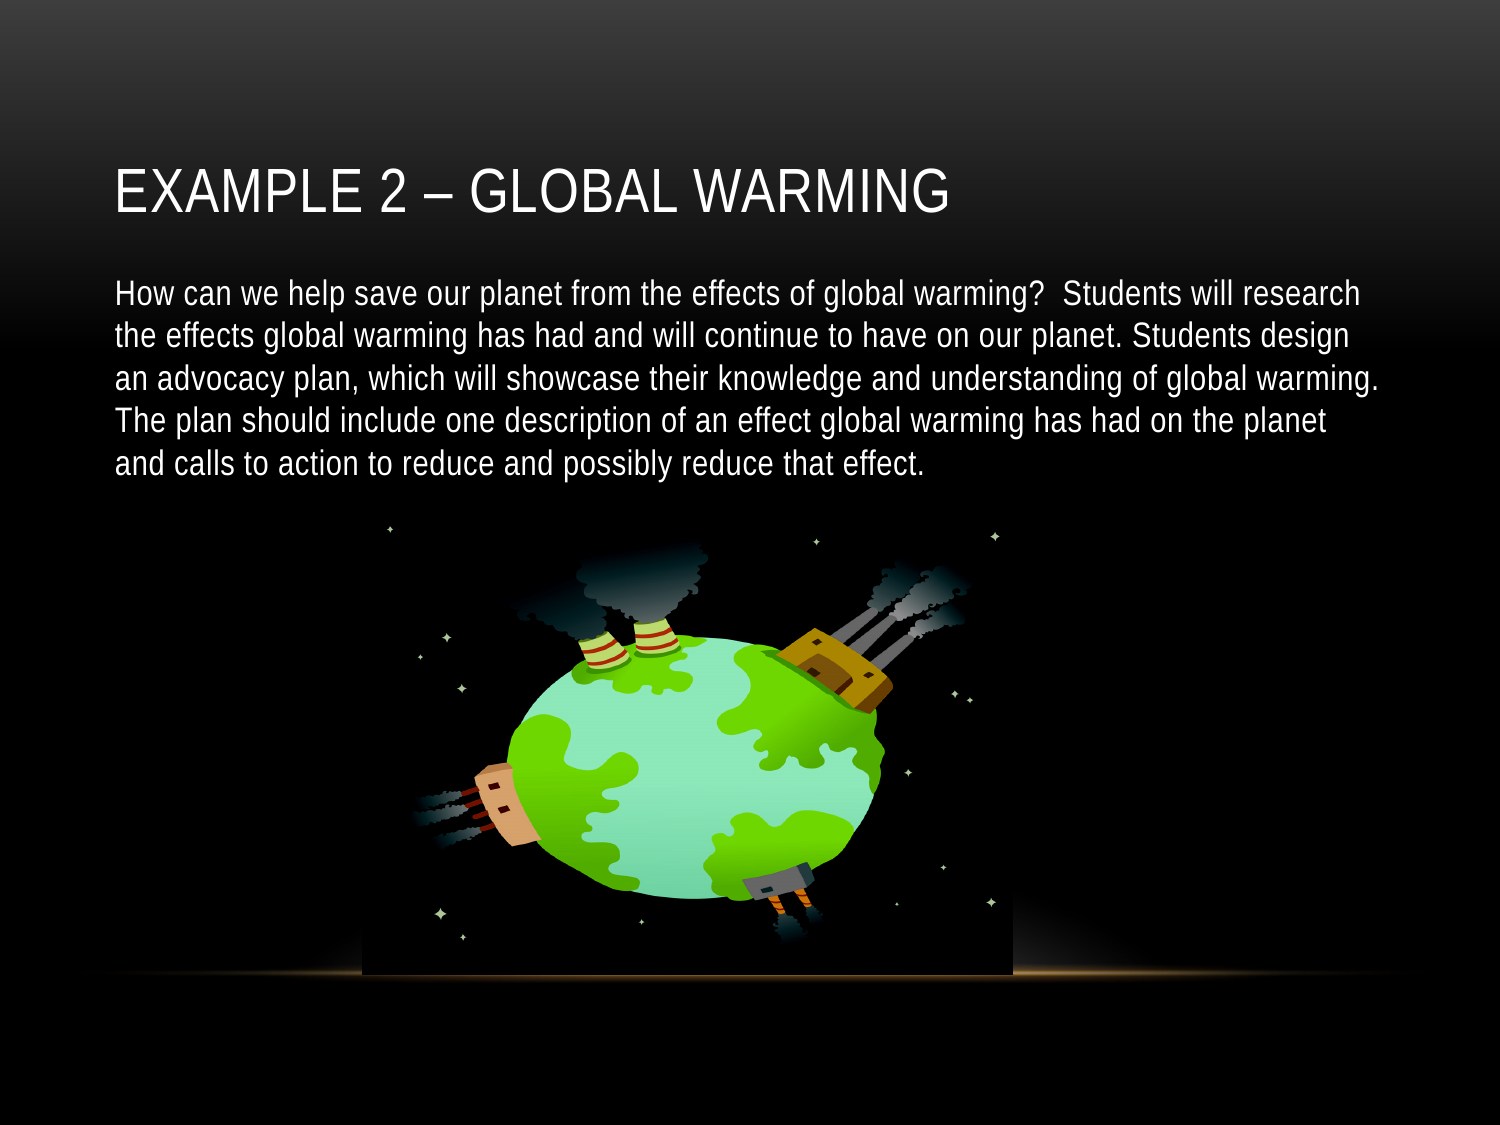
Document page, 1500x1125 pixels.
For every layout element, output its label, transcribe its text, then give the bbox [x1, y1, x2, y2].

list How can we help save our planet from the effects of global warming? Students will research the effects global warming has had and will continue to have on our planet. Students design an advocacy plan, which will showcase their knowledge and understanding of global warming. The plan should include one description of an effect global warming has had on the planet and calls to action to reduce and possibly reduce that effect. [99, 262, 1400, 938]
title Example 2 – Global Warming [99, 45, 1400, 233]
picture [0, 0, 1500, 1125]
